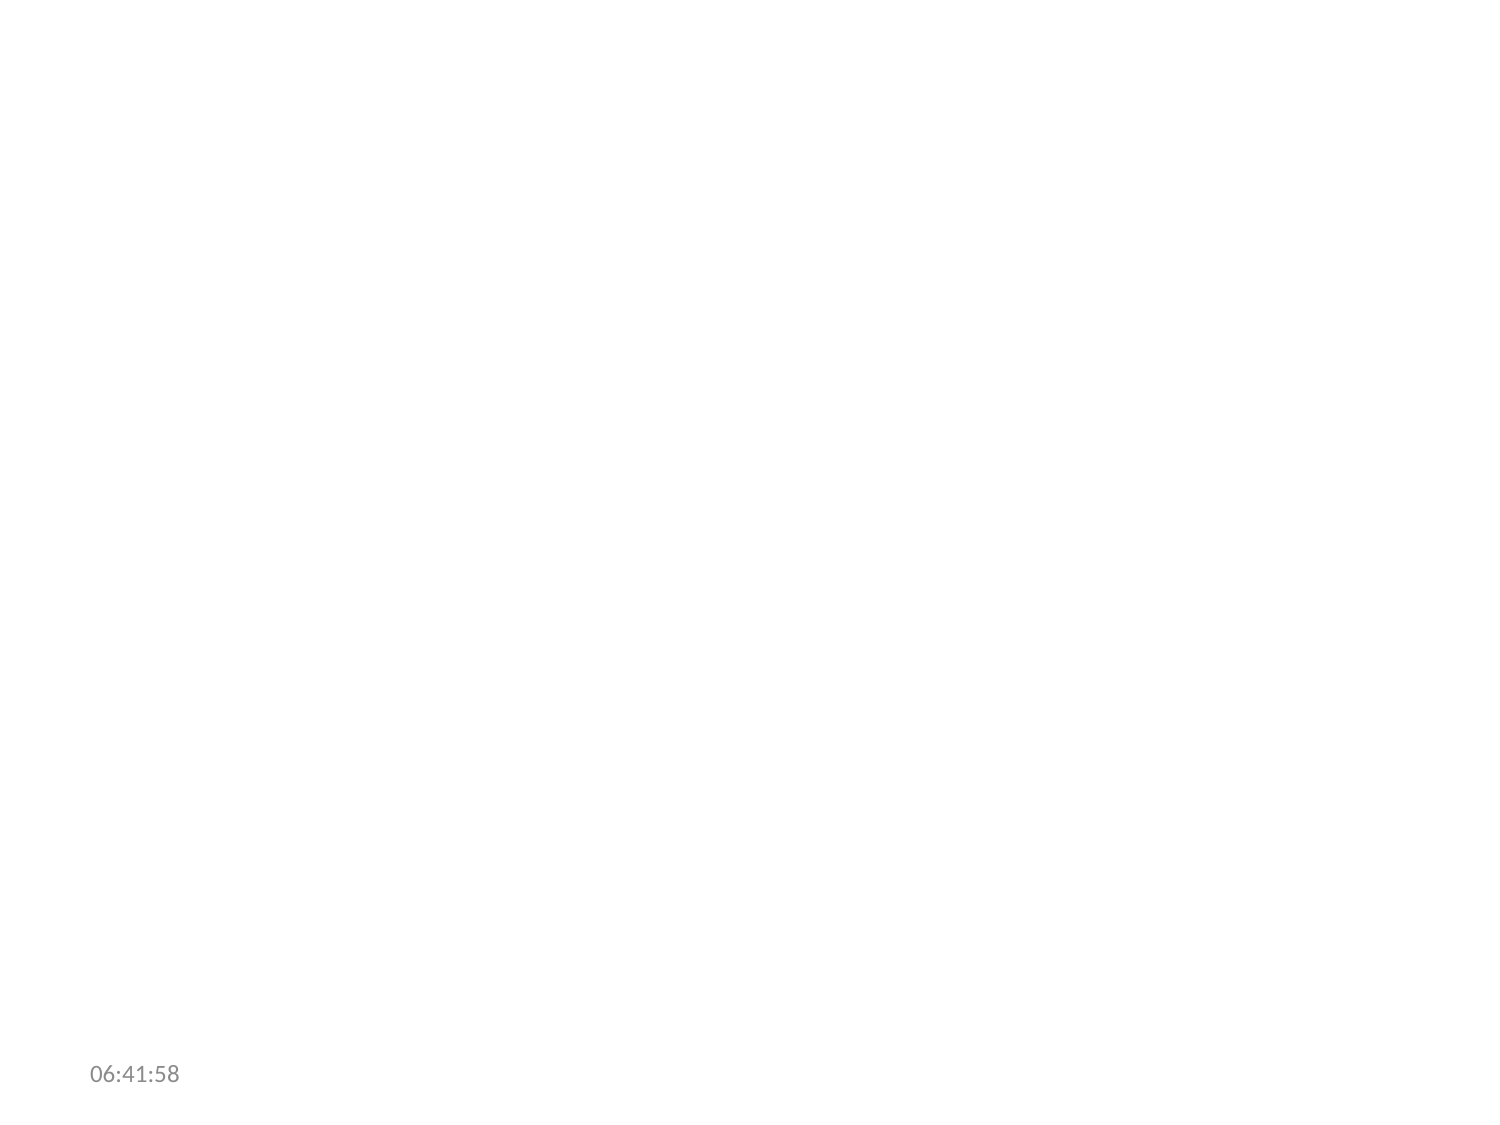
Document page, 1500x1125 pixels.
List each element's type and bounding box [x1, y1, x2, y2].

slide_number [75, 1042, 425, 1103]
